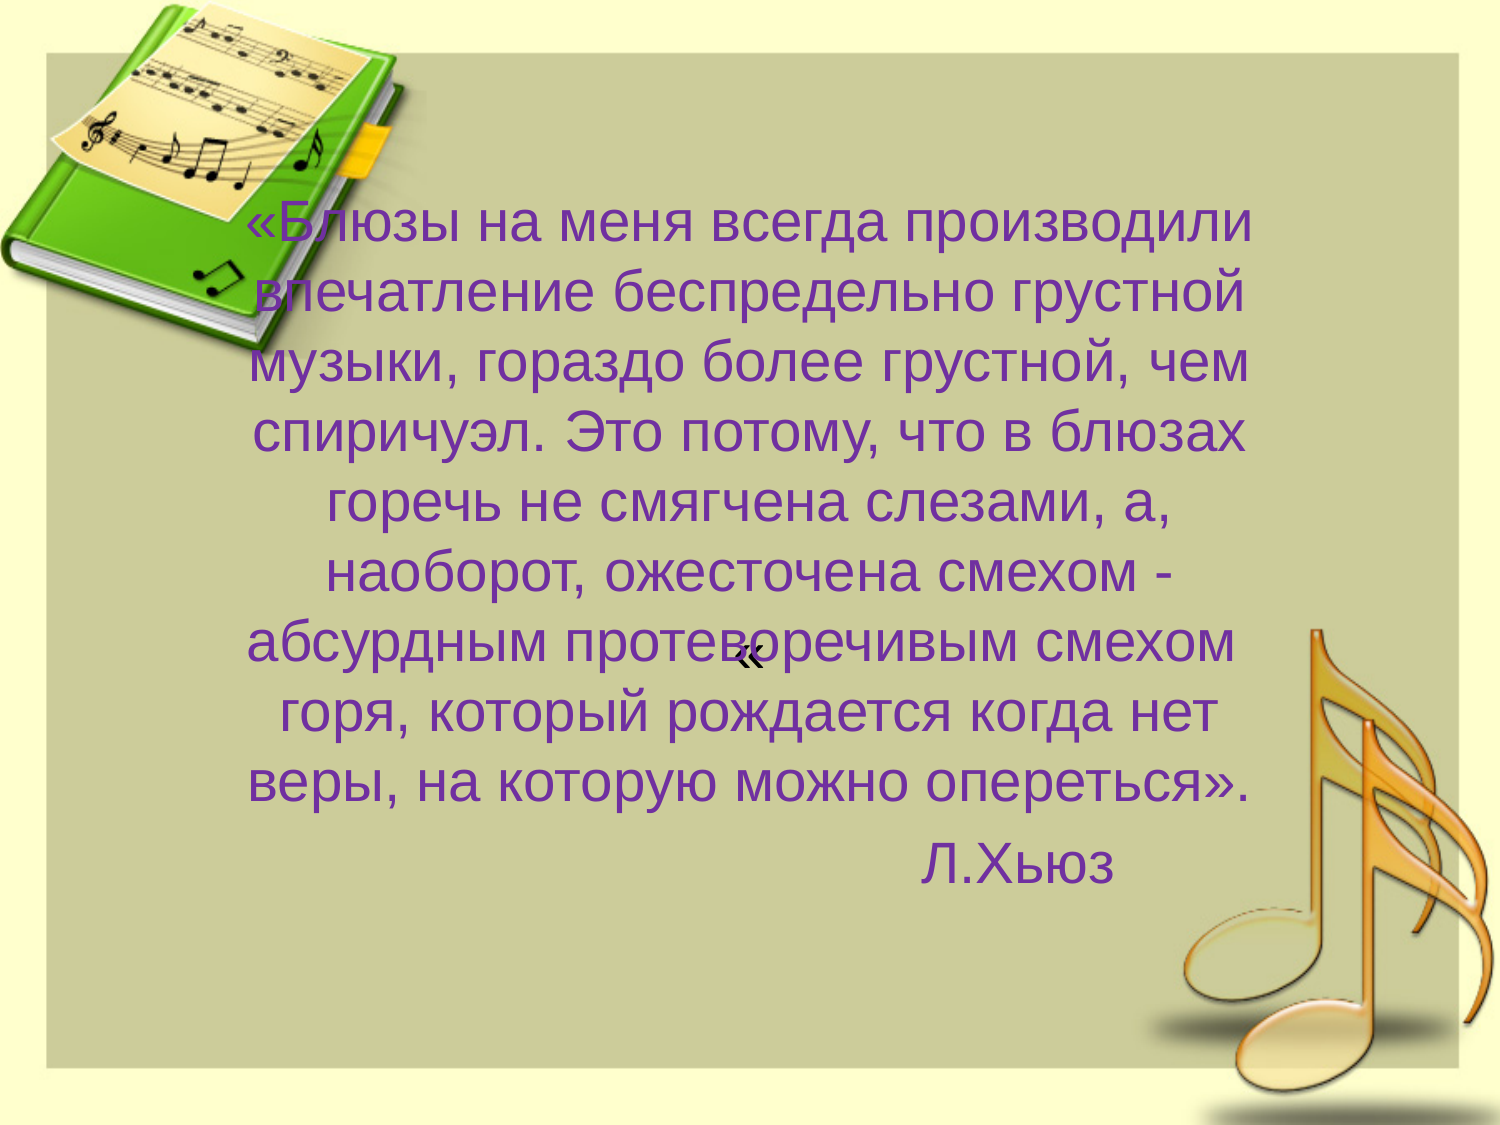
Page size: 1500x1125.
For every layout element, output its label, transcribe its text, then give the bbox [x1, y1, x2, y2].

subtitle «Блюзы на меня всегда производили впечатление беспредельно грустной музыки, гораздо более грустной, чем спиричуэл. Это потому, что в блюзах горечь не смягчена слезами, а, наоборот, ожесточена смехом - абсурдным протеворечивым смехом горя, который рождается когда нет веры, на которую можно опереться». Л.Хьюз [224, 175, 1276, 926]
picture [0, 0, 1500, 1125]
title « [112, 349, 1388, 950]
